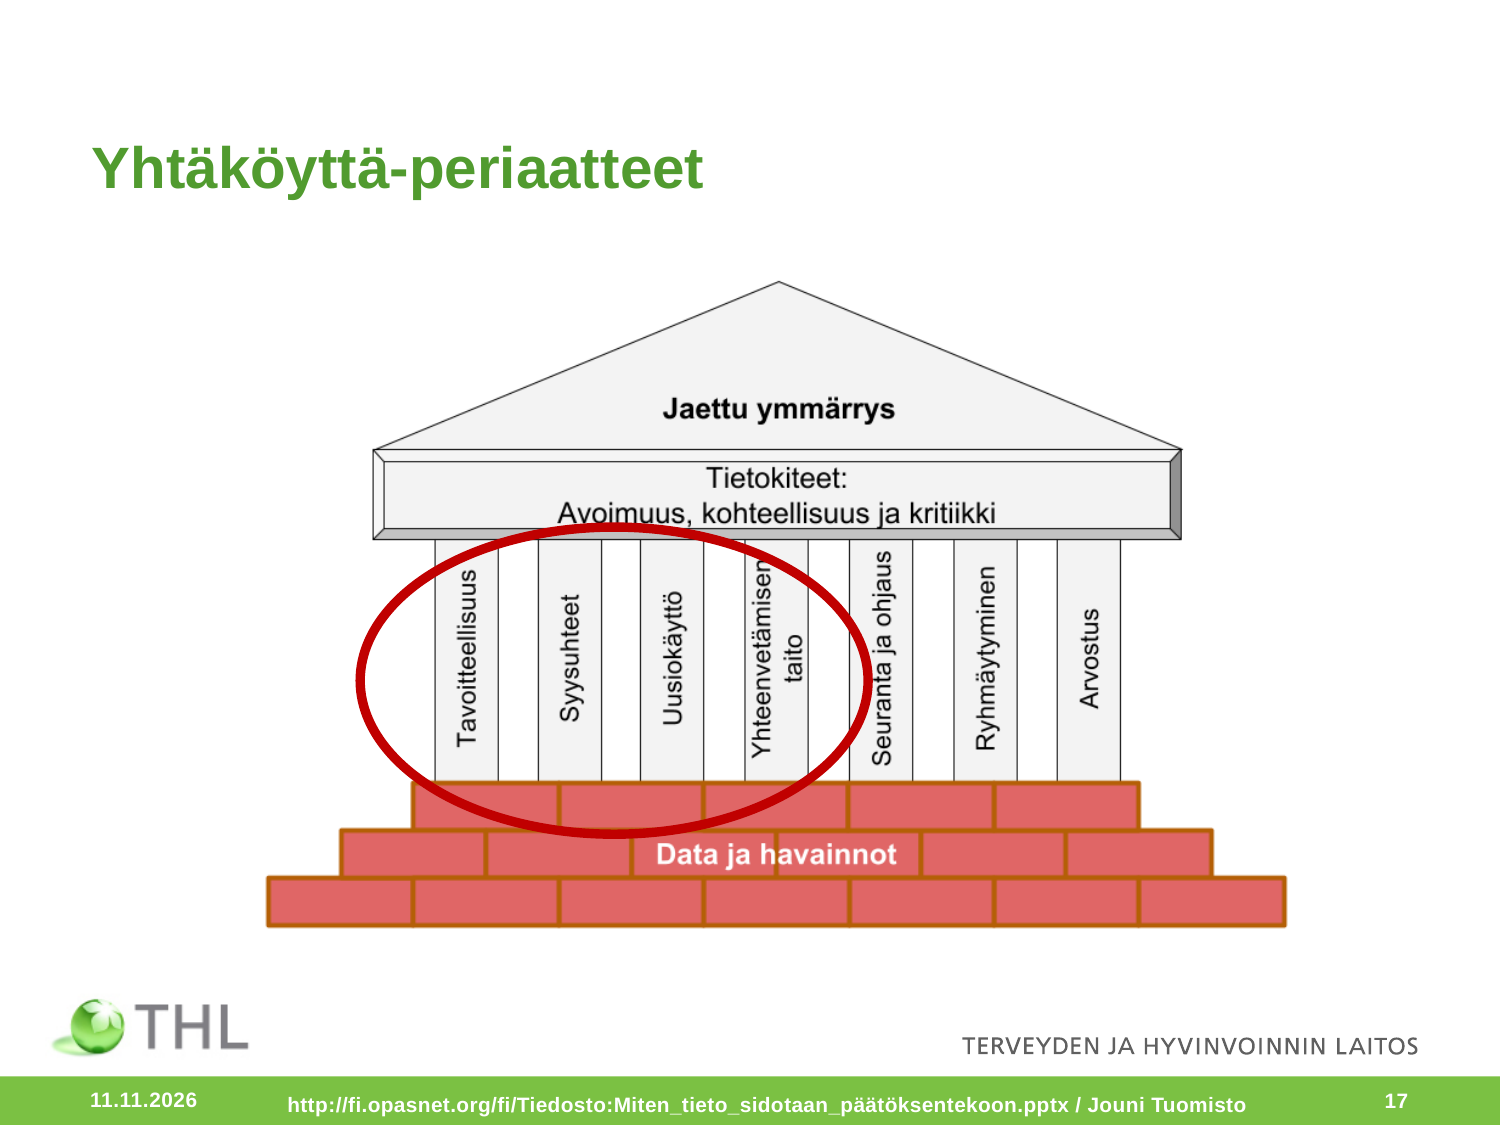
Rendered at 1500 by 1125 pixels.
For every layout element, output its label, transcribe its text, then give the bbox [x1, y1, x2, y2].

title Yhtäköyttä-periaatteet [76, 42, 1424, 209]
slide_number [74, 1080, 255, 1118]
picture [24, 983, 275, 1067]
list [194, 219, 1363, 982]
slide_number 17 [1245, 1082, 1424, 1118]
footer http://fi.opasnet.org/fi/Tiedosto:Miten_tieto_sidotaan_päätöksentekoon.pptx / Jouni Tuomisto [253, 1082, 1282, 1125]
